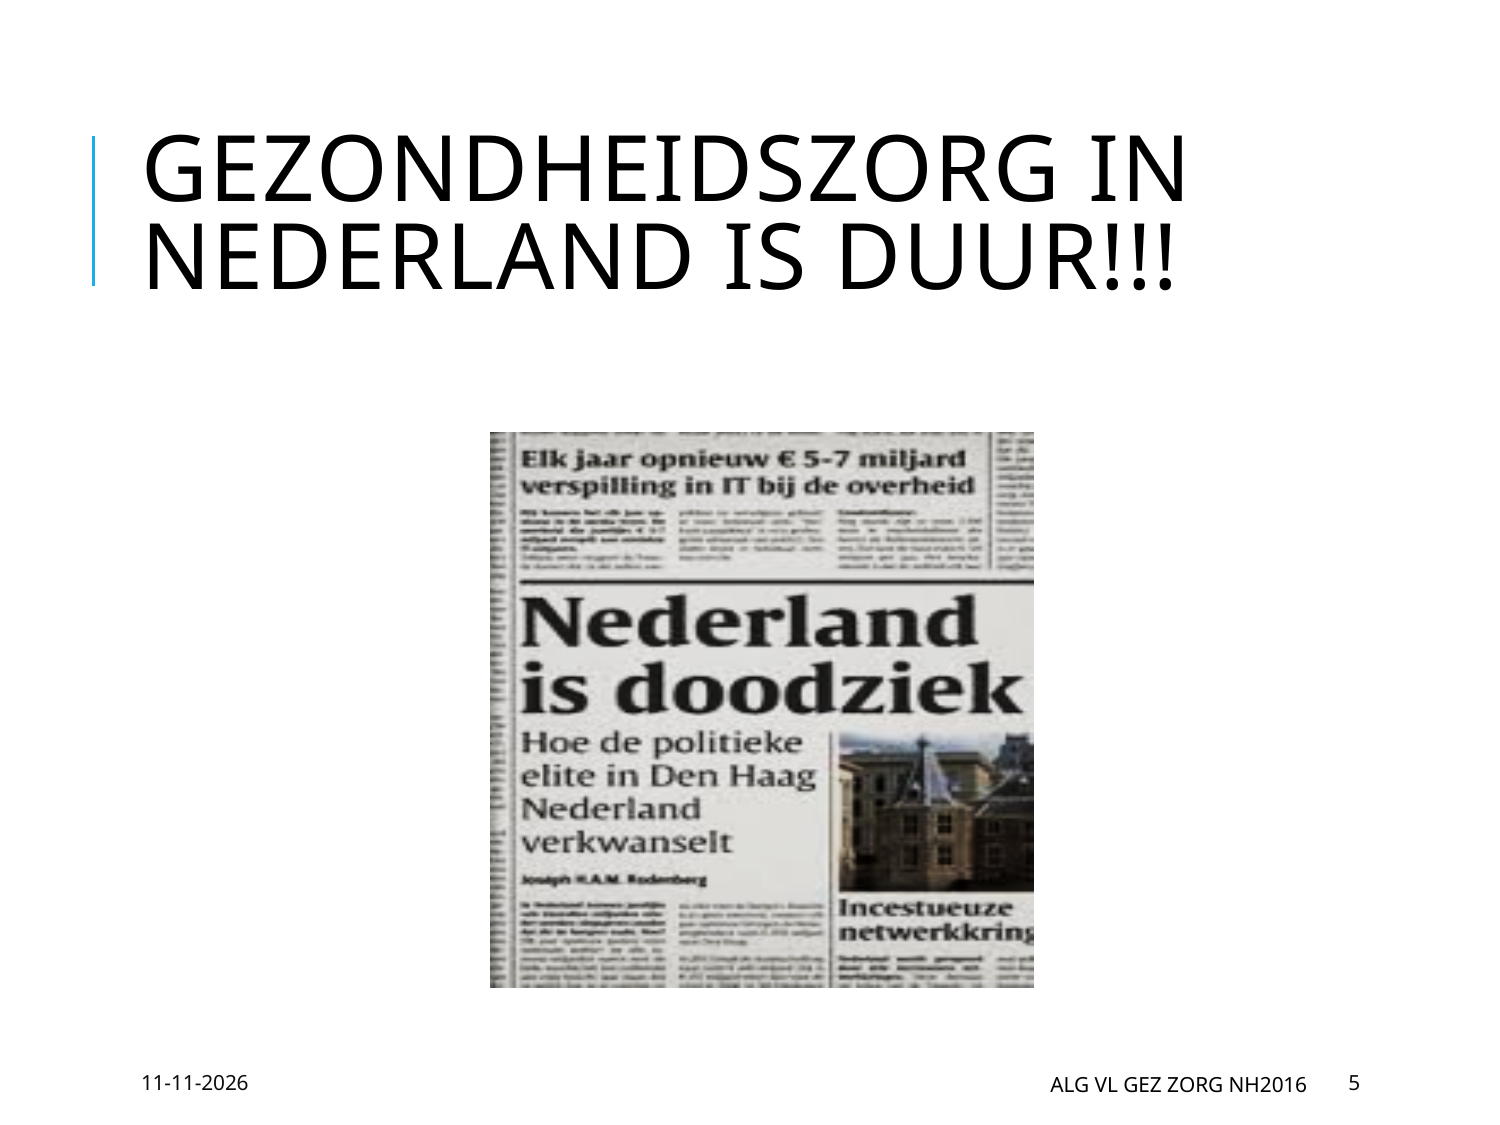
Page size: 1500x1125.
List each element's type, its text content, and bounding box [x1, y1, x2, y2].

footer Alg VL gez zorg NH2016 [595, 1061, 1322, 1107]
title Gezondheidszorg in Nederland is duur!!! [126, 96, 1322, 342]
picture [489, 432, 1034, 988]
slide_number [126, 1061, 392, 1107]
slide_number 5 [1333, 1061, 1454, 1107]
